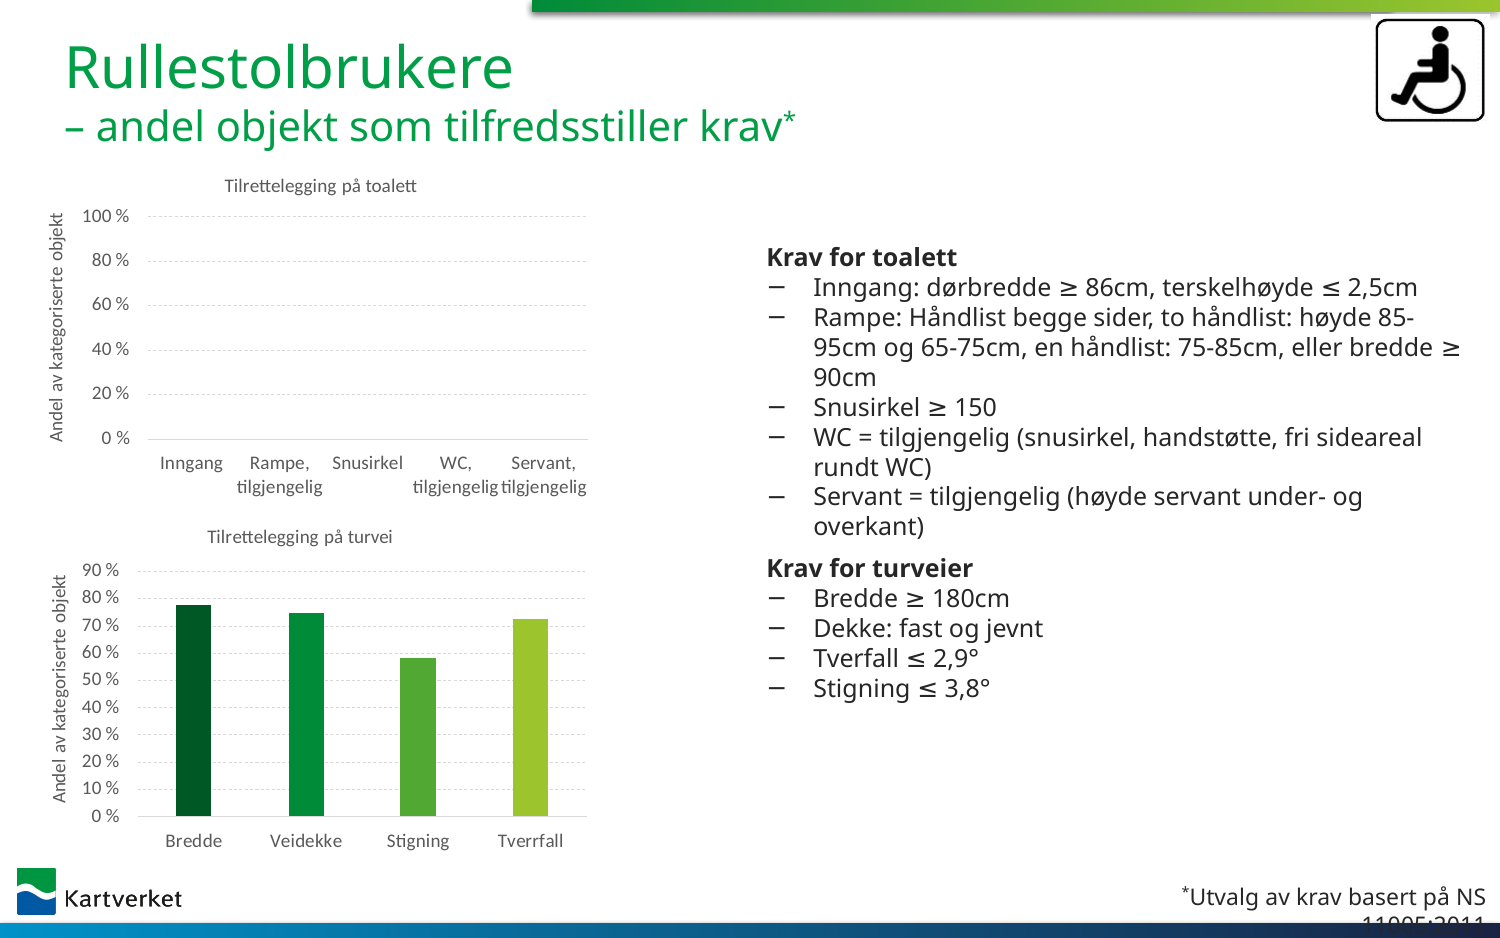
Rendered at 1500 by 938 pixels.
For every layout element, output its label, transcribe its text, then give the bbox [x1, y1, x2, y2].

text_box Krav for toalett Inngang: dørbredde ≥ 86cm, terskelhøyde ≤ 2,5cm Rampe: Håndlist begge sider, to håndlist: høyde 85-95cm og 65-75cm, en håndlist: 75-85cm, eller bredde ≥ 90cm Snusirkel ≥ 150 WC = tilgjengelig (snusirkel, handstøtte, fri sideareal rundt WC) Servant = tilgjengelig (høyde servant under- og overkant) [751, 234, 1483, 545]
picture [1371, 13, 1491, 127]
picture [41, 520, 598, 859]
text_box Rullestolbrukere – andel objekt som tilfredsstiller krav* [49, 14, 1431, 158]
picture [41, 166, 599, 505]
text_box Krav for turveier Bredde ≥ 180cm Dekke: fast og jevnt Tverfall ≤ 2,9° Stigning ≤ 3,8° [751, 545, 1483, 710]
text_box *Utvalg av krav basert på NS 11005:2011 [1068, 873, 1500, 938]
